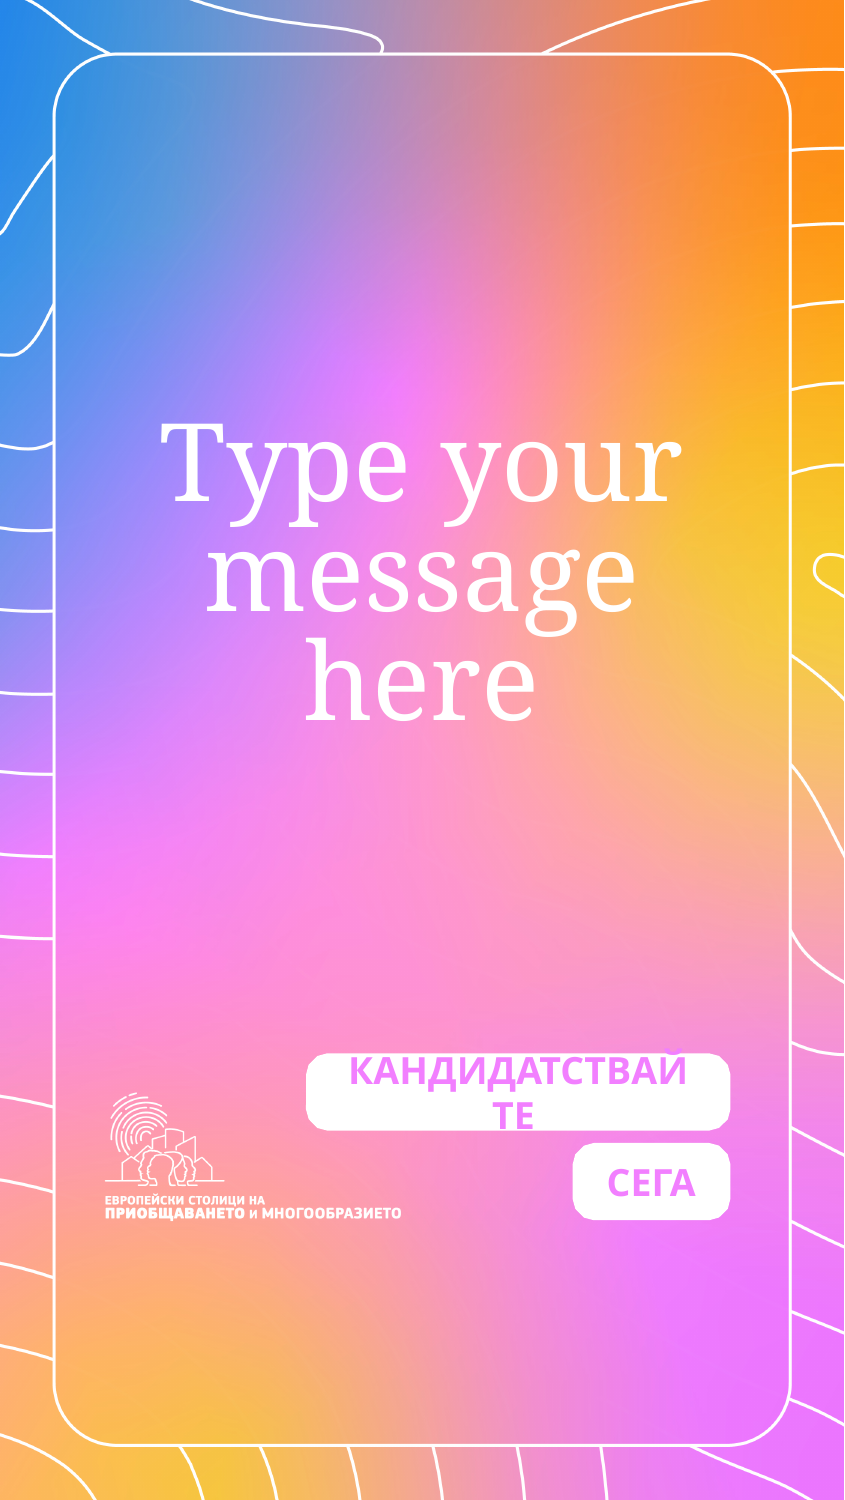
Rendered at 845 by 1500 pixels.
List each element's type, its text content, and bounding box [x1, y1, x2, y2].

text_box СЕГА [586, 1156, 717, 1207]
picture [0, 0, 844, 1500]
title Type your message here [63, 163, 781, 993]
text_box КАНДИДАТСТВАЙТЕ [320, 1067, 717, 1117]
